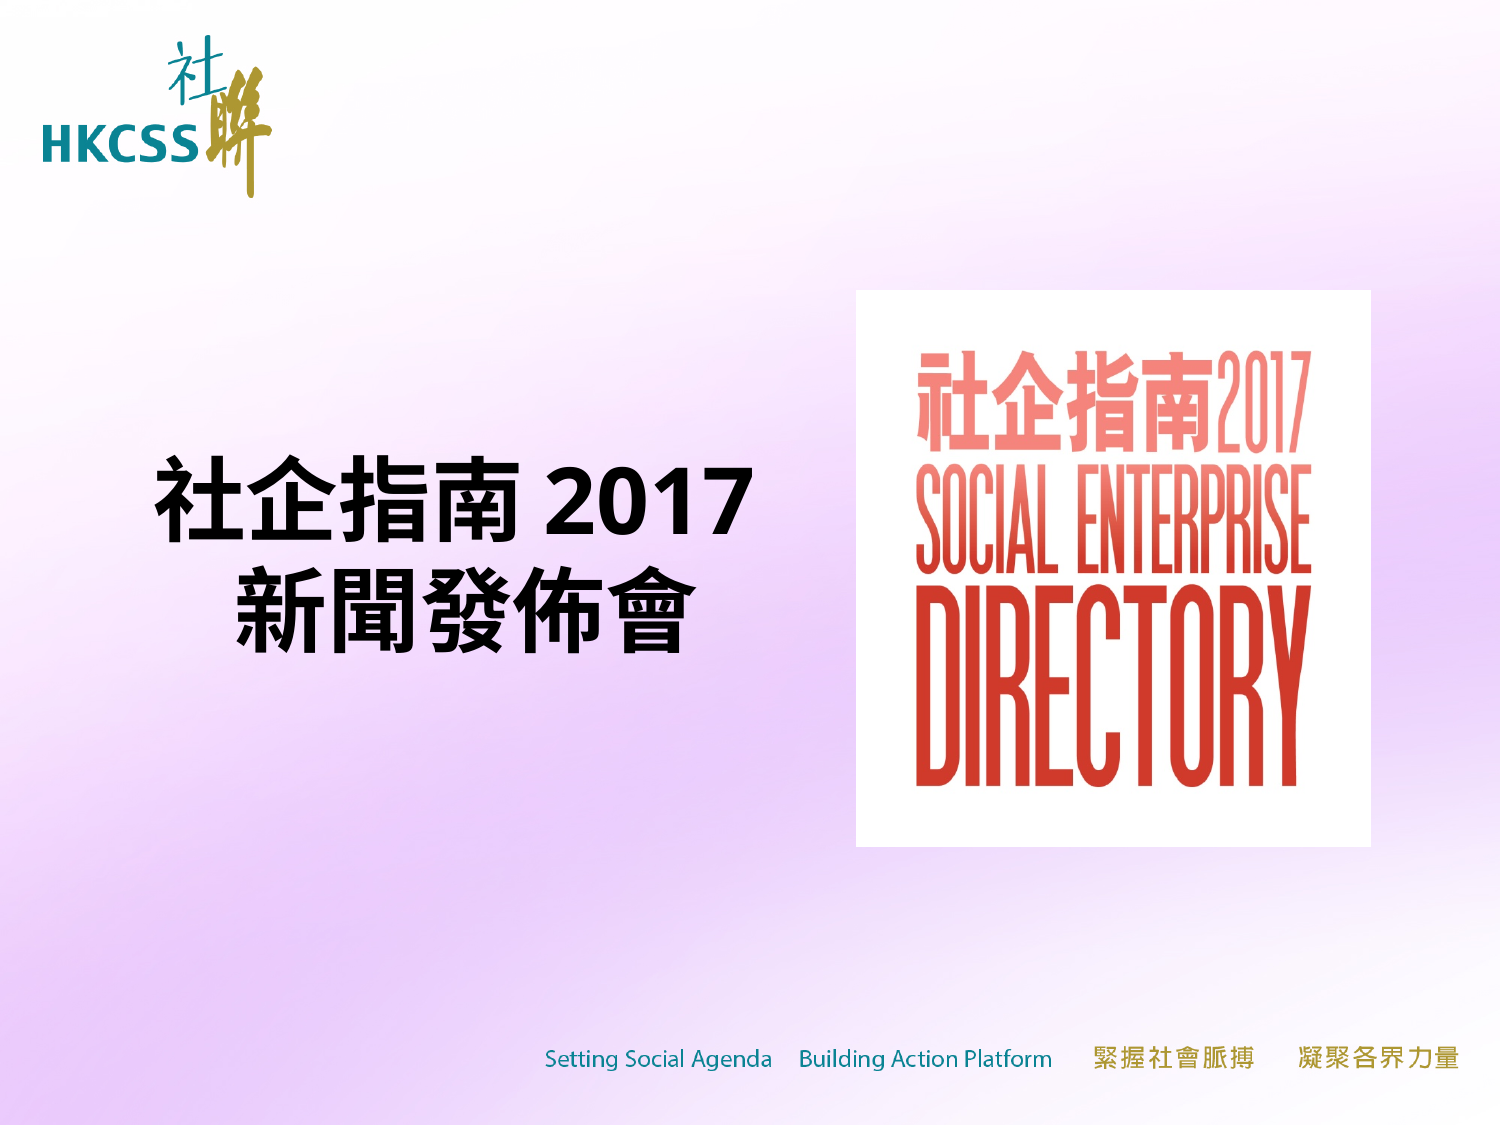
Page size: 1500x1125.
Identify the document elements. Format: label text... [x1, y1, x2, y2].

title 社企指南2017 新聞發佈會 [112, 432, 821, 674]
picture [0, 0, 1500, 1125]
